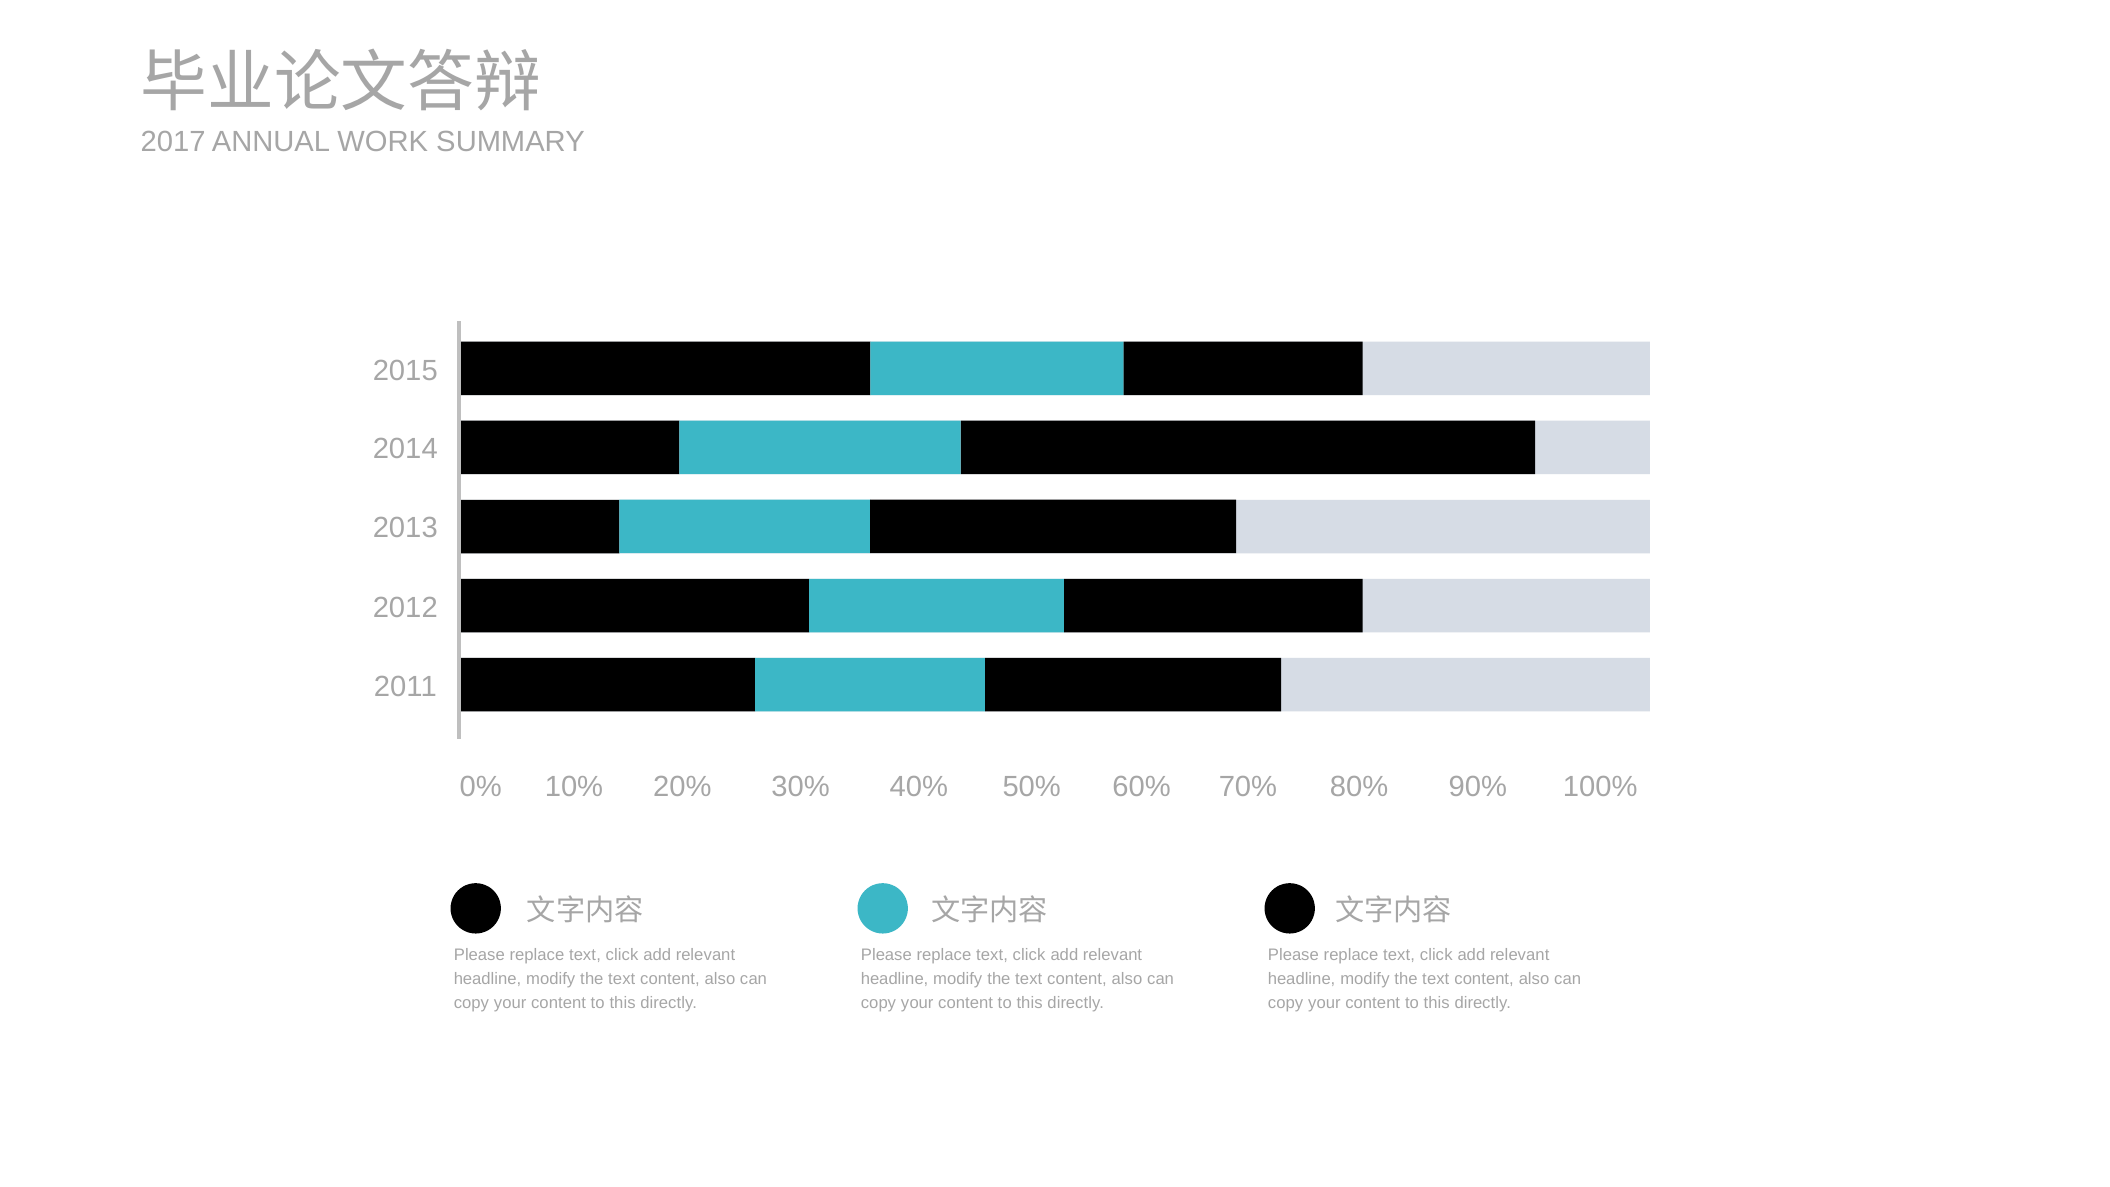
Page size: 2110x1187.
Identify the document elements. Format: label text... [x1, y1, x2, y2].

text_box [856, 882, 909, 932]
text_box 毕业论文答辩 [140, 38, 789, 119]
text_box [357, 321, 1654, 807]
text_box [449, 882, 502, 932]
text_box Please replace text, click add relevant headline, modify the text content, also can copy your content to this directly. [1253, 932, 1622, 1020]
text_box 2017 ANNUAL WORK SUMMARY [140, 122, 602, 158]
text_box Please replace text, click add relevant headline, modify the text content, also can copy your content to this directly. [439, 932, 808, 1020]
text_box 文字内容 [512, 876, 659, 932]
text_box 文字内容 [1320, 876, 1468, 932]
text_box Please replace text, click add relevant headline, modify the text content, also can copy your content to this directly. [846, 932, 1215, 1020]
text_box [1263, 882, 1316, 932]
text_box 文字内容 [916, 876, 1063, 932]
